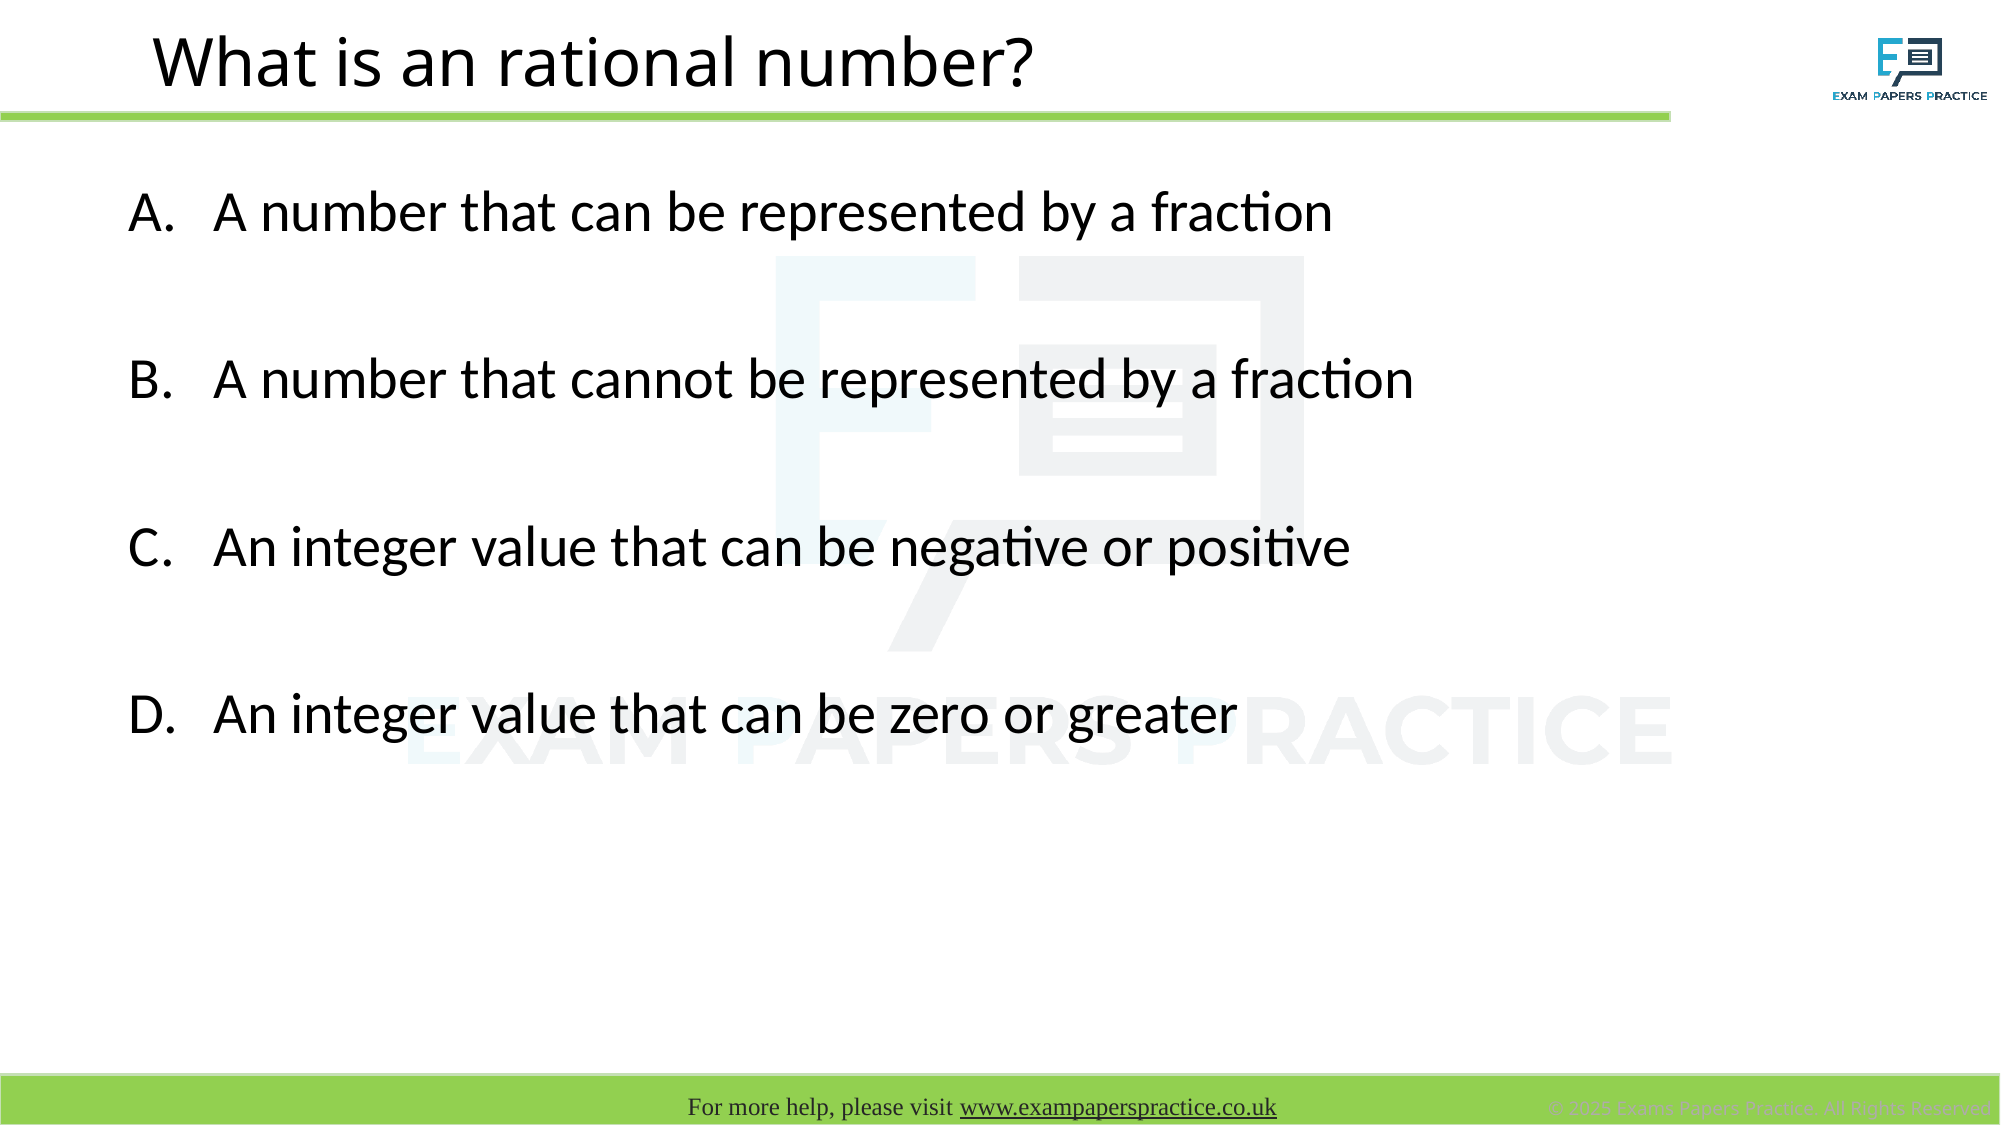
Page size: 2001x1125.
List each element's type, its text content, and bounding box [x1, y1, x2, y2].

list A number that can be represented by a fraction A number that cannot be represented by a fraction An integer value that can be negative or positive An integer value that can be zero or greater [113, 173, 1839, 887]
title What is an rational number? [137, 59, 1863, 70]
